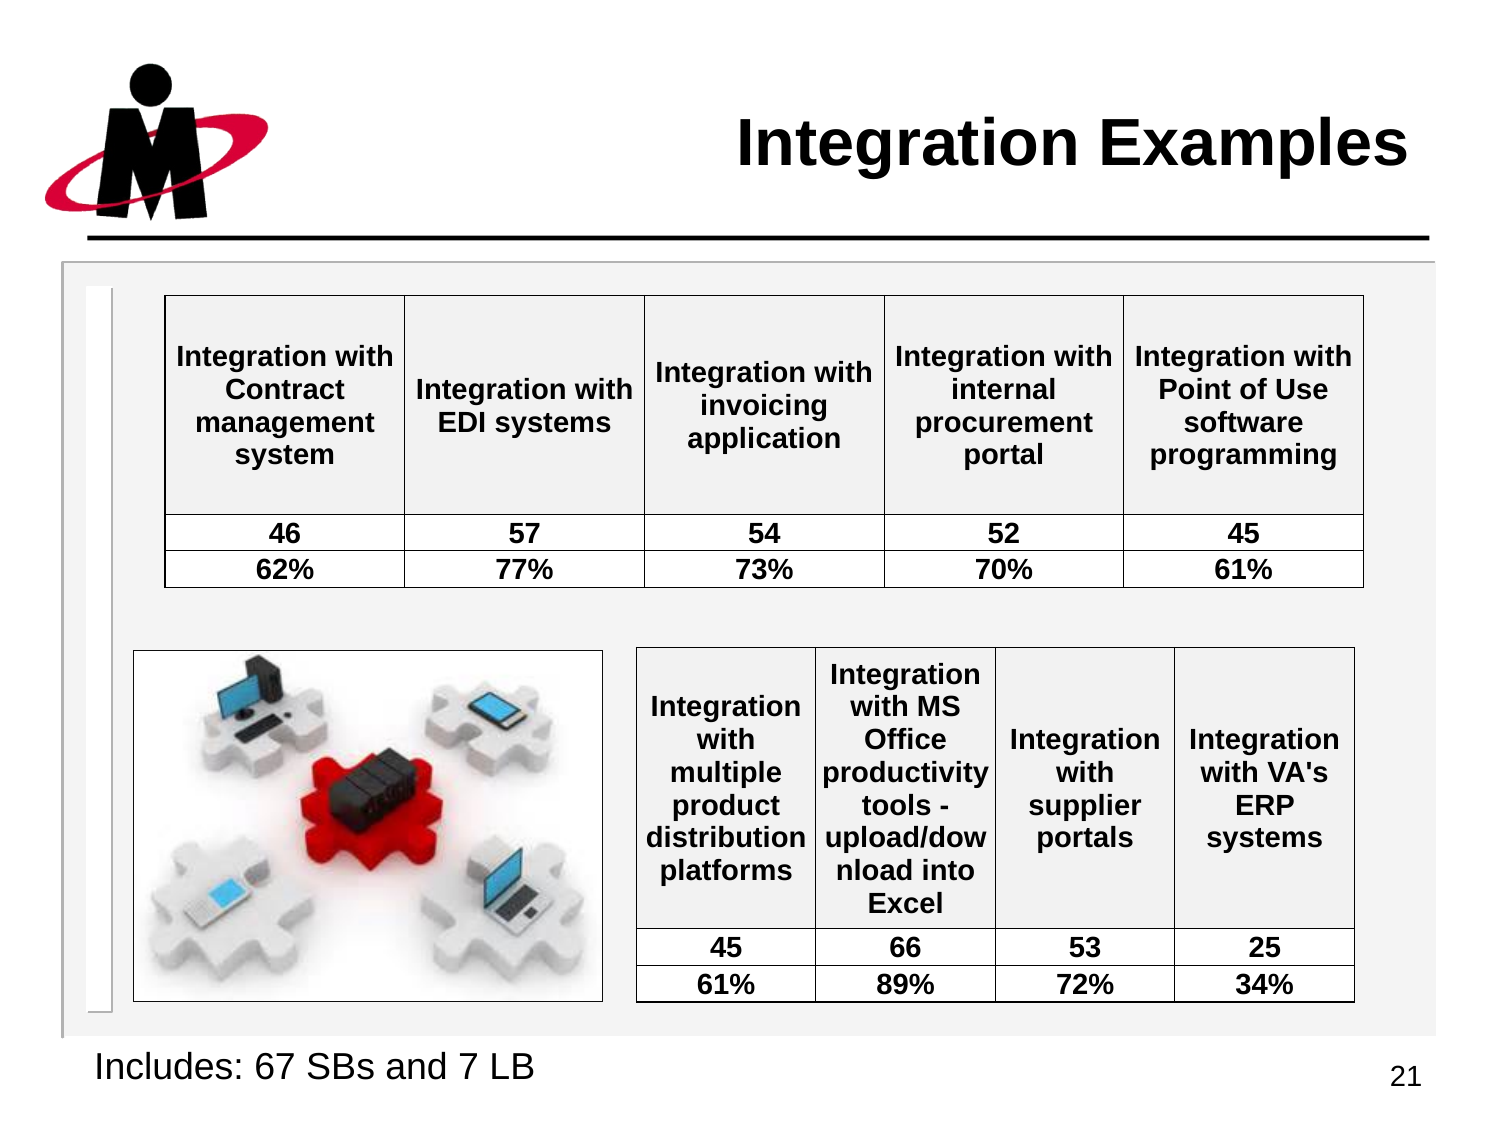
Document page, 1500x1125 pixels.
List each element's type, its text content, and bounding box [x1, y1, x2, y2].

table_header Integration with invoicing application [645, 296, 884, 514]
table_cell 53 [996, 929, 1174, 965]
table_header Integration with multiple product distribution platforms [637, 648, 815, 928]
table_cell 54 [645, 515, 884, 550]
table_cell 61% [1124, 551, 1363, 587]
table_cell 61% [637, 966, 815, 1001]
table_header Integration with VA's ERP systems [1175, 648, 1354, 928]
slide_number 21 [1124, 1036, 1438, 1113]
table_header Integration with Contract management system [166, 296, 404, 514]
table_header Integration with Point of Use software programming [1124, 296, 1363, 514]
table_cell 57 [405, 515, 644, 550]
table_cell 62% [166, 551, 404, 587]
table_header Integration with internal procurement portal [885, 296, 1123, 514]
table_cell 89% [816, 966, 995, 1001]
table_cell 34% [1175, 966, 1354, 1001]
table_cell 46 [166, 515, 404, 550]
table_cell 73% [645, 551, 884, 587]
table_cell 72% [996, 966, 1174, 1001]
table_header Integration with supplier portals [996, 648, 1174, 928]
picture [133, 650, 603, 1003]
title Integration Examples [367, 44, 1426, 233]
table_header Integration with EDI systems [405, 296, 644, 514]
table_cell 25 [1175, 929, 1354, 965]
table_cell 52 [885, 515, 1123, 550]
table_header Integration with MS Office productivity tools - upload/download into Excel [816, 648, 995, 928]
table_cell 45 [1124, 515, 1363, 550]
table_cell 70% [885, 551, 1123, 587]
table_cell 45 [637, 929, 815, 965]
picture [27, 44, 283, 251]
text_box Includes: 67 SBs and 7 LB [79, 1034, 551, 1095]
table_cell 66 [816, 929, 995, 965]
table_cell 77% [405, 551, 644, 587]
